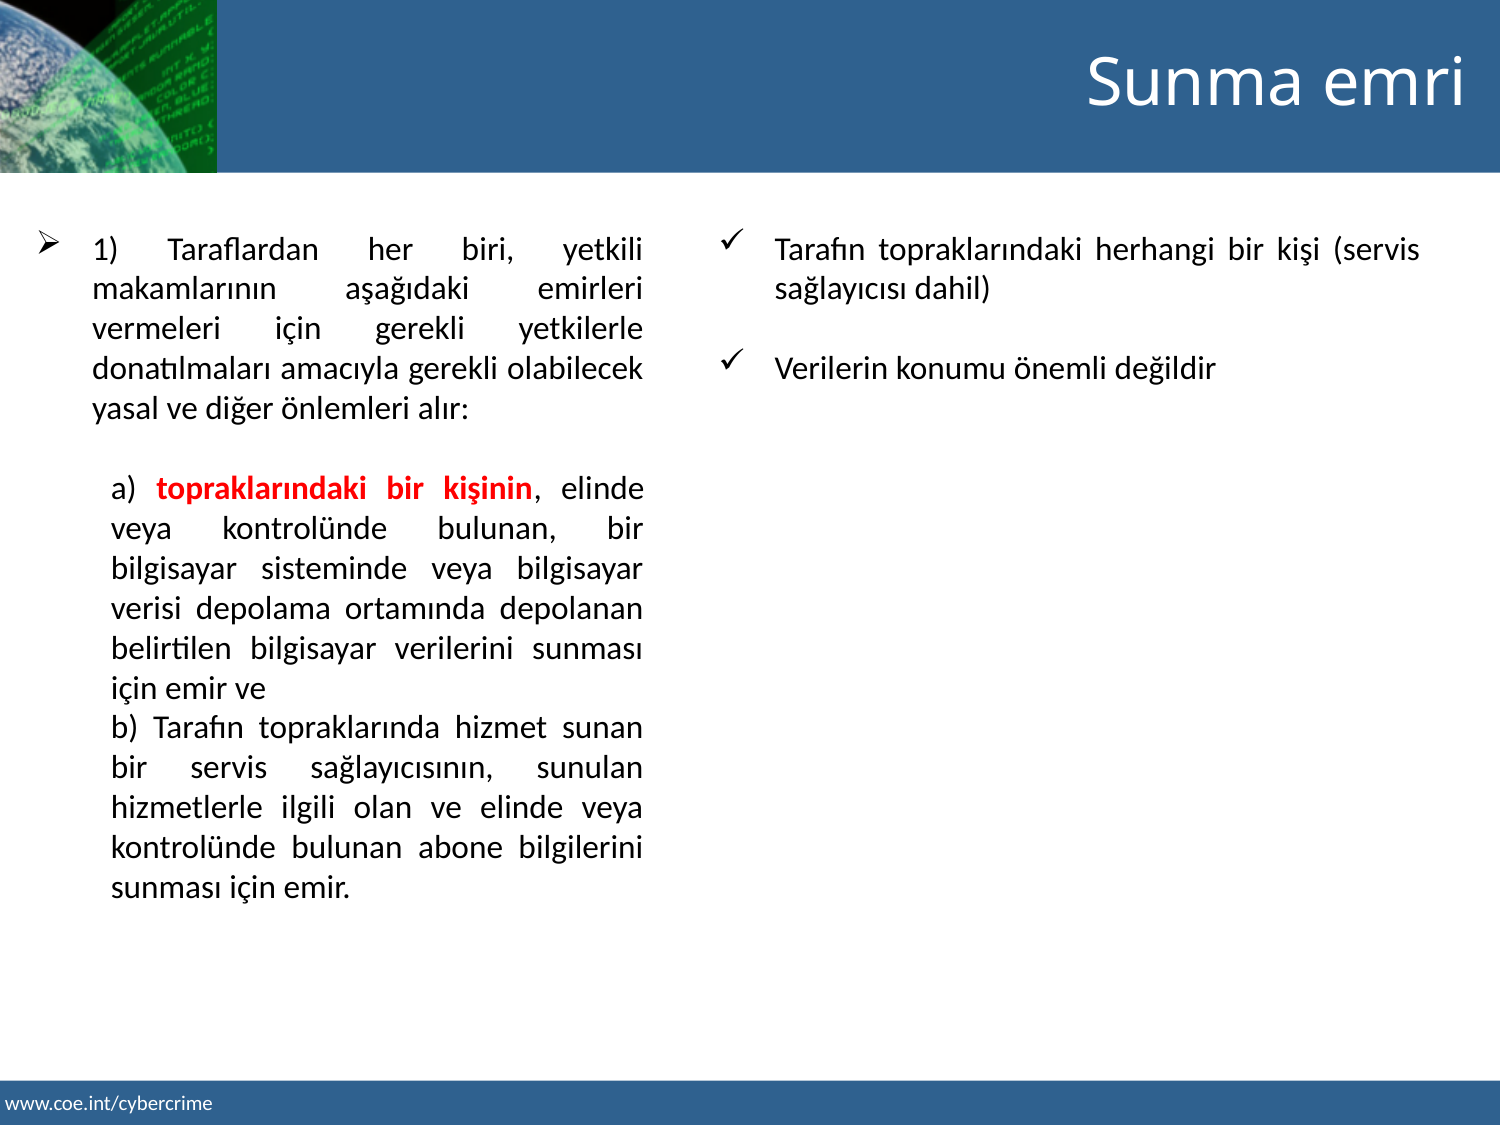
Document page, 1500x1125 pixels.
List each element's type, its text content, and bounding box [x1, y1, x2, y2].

text_box Tarafın topraklarındaki herhangi bir kişi (servis sağlayıcısı dahil) Verilerin konumu önemli değildir [703, 219, 1437, 434]
text_box Sunma emri [230, 31, 1483, 126]
picture [0, 0, 217, 173]
text_box 1) Taraflardan her biri, yetkili makamlarının aşağıdaki emirleri vermeleri için gerekli yetkilerle donatılmaları amacıyla gerekli olabilecek yasal ve diğer önlemleri alır: a) topraklarındaki bir kişinin, elinde veya kontrolünde bulunan, bir bilgisayar sisteminde veya bilgisayar verisi depolama ortamında depolanan belirtilen bilgisayar verilerini sunması için emir ve b) Tarafın topraklarında hizmet sunan bir servis sağlayıcısının, sunulan hizmetlerle ilgili olan ve elinde veya kontrolünde bulunan abone bilgilerini sunması için emir. [21, 219, 660, 913]
